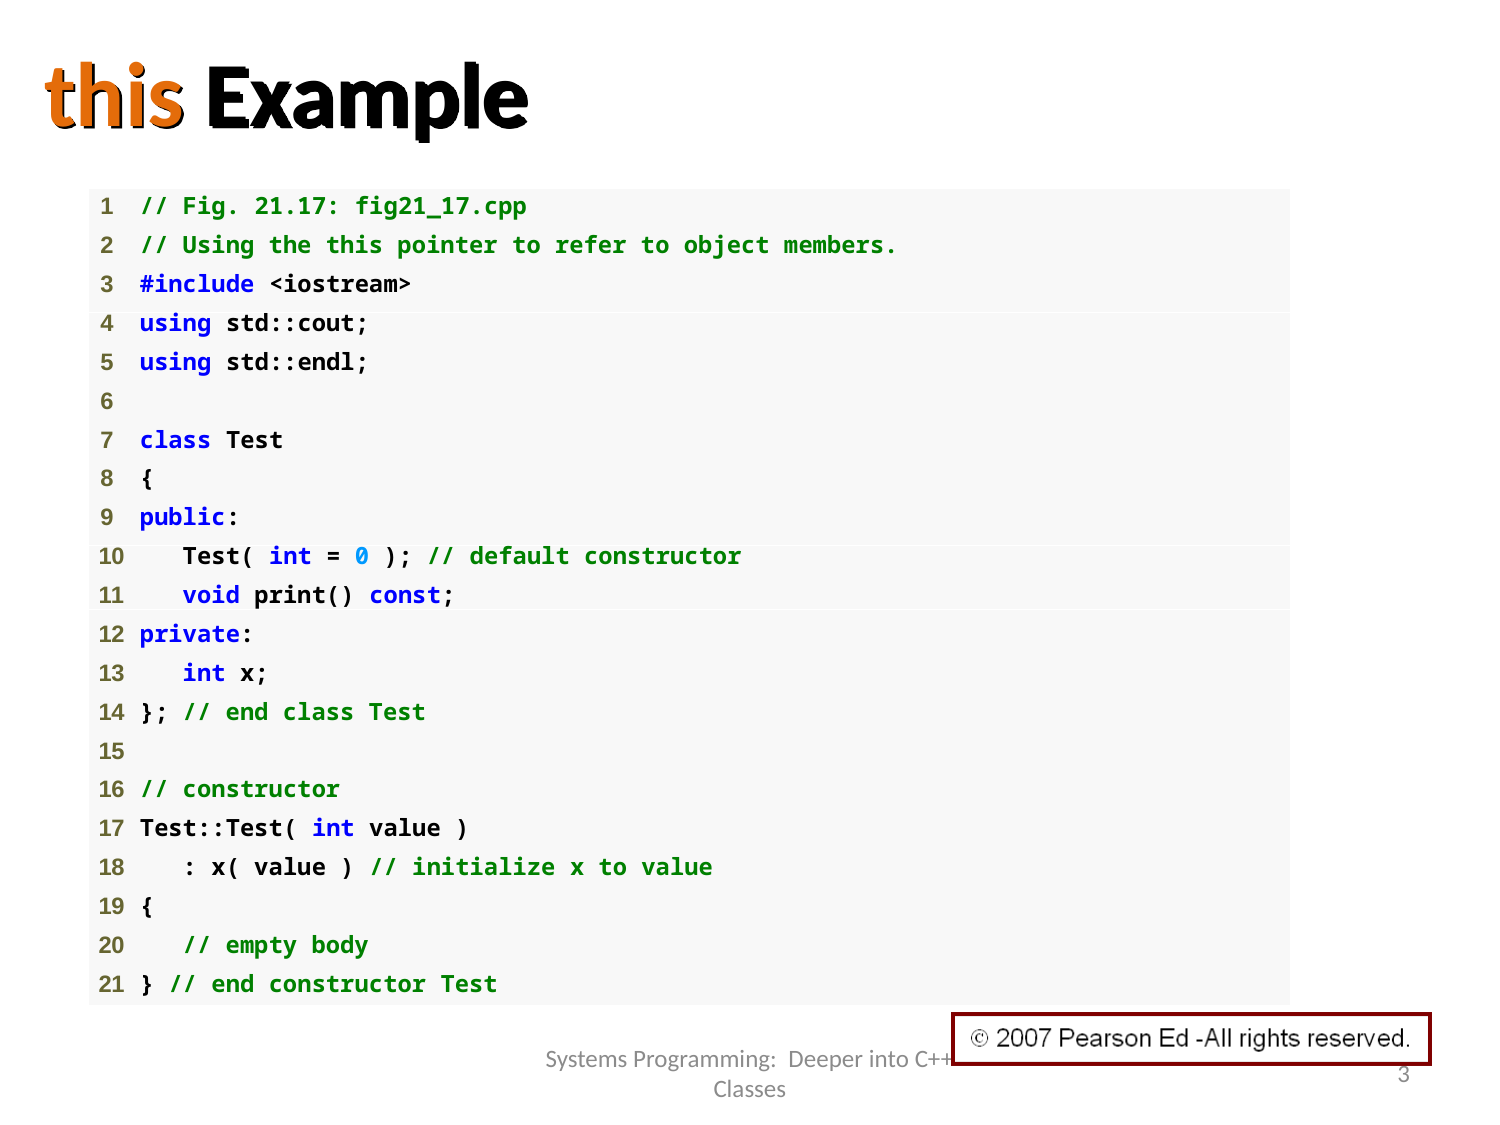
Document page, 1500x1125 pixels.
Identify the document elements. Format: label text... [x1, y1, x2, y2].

footer Systems Programming: Deeper into C++ Classes [512, 1044, 988, 1103]
slide_number 3 [1074, 1076, 1425, 1103]
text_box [88, 188, 1294, 1036]
picture [950, 1011, 1433, 1067]
text_box this Example [29, 18, 1471, 149]
